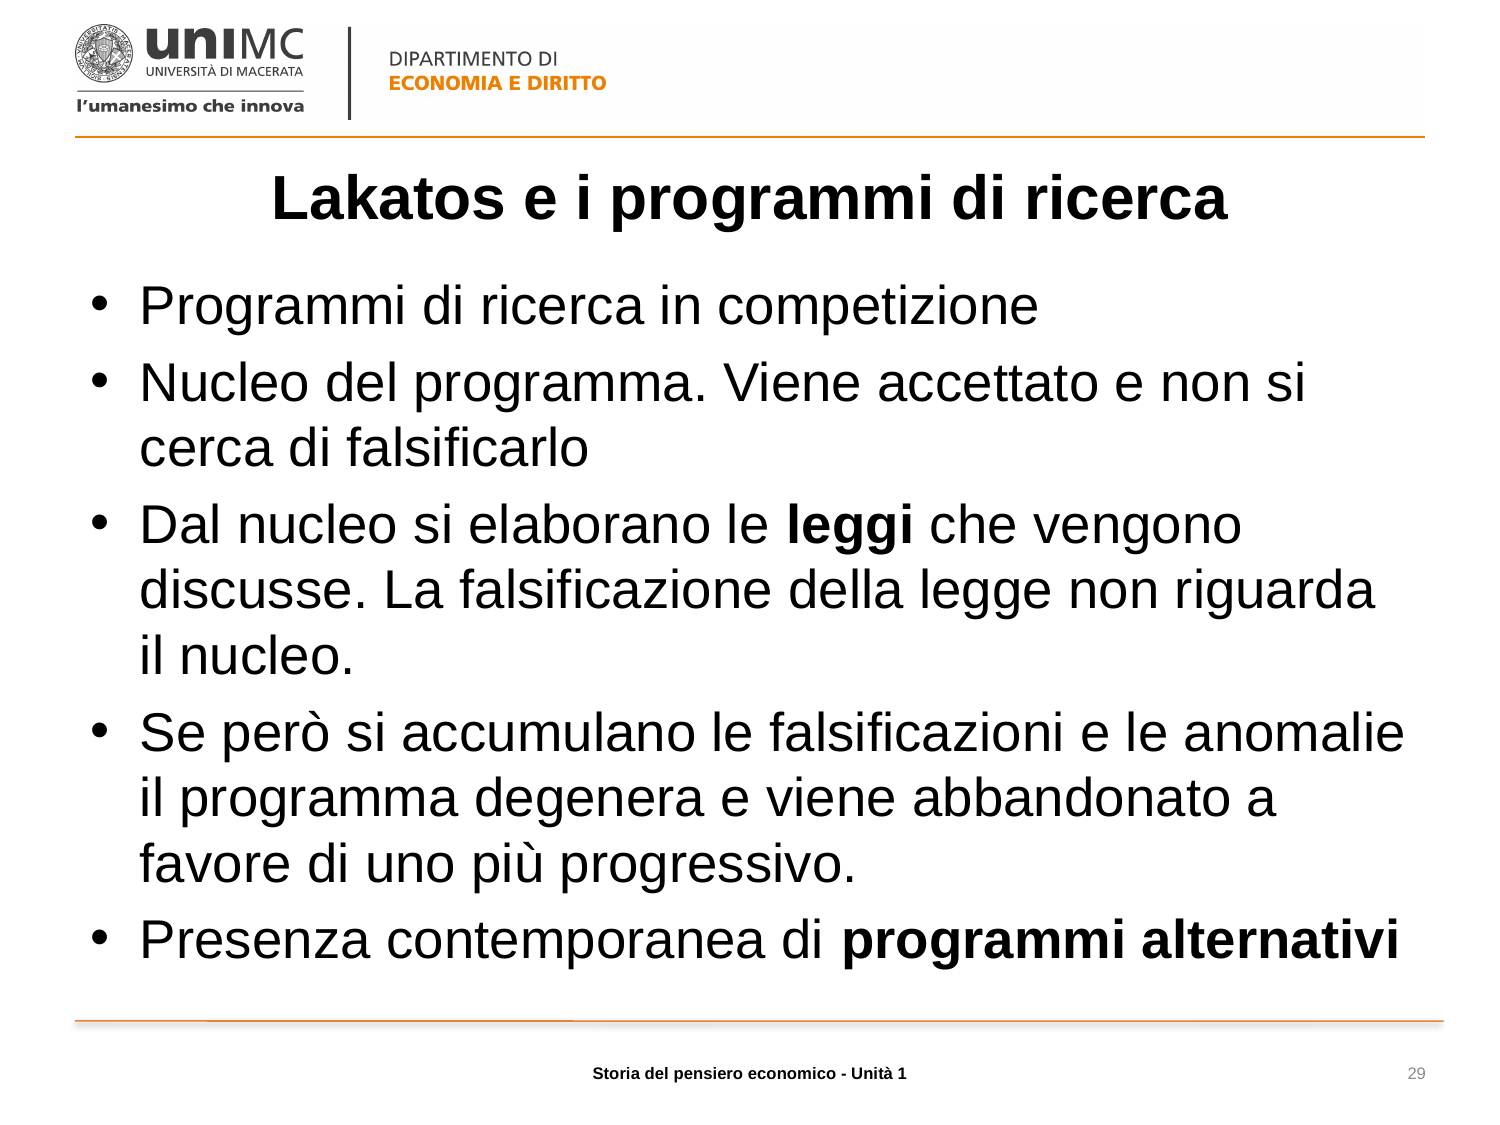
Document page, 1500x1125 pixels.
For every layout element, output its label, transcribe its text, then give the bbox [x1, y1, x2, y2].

footer Storia del pensiero economico - Unità 1 [512, 1042, 988, 1103]
title Lakatos e i programmi di ricerca [75, 149, 1425, 241]
picture [75, 24, 1425, 138]
list Programmi di ricerca in competizione Nucleo del programma. Viene accettato e non si cerca di falsificarlo Dal nucleo si elaborano le leggi che vengono discusse. La falsificazione della legge non riguarda il nucleo. Se però si accumulano le falsificazioni e le anomalie il programma degenera e viene abbandonato a favore di uno più progressivo. Presenza contemporanea di programmi alternativi [75, 262, 1425, 1005]
slide_number 29 [1091, 1042, 1442, 1103]
